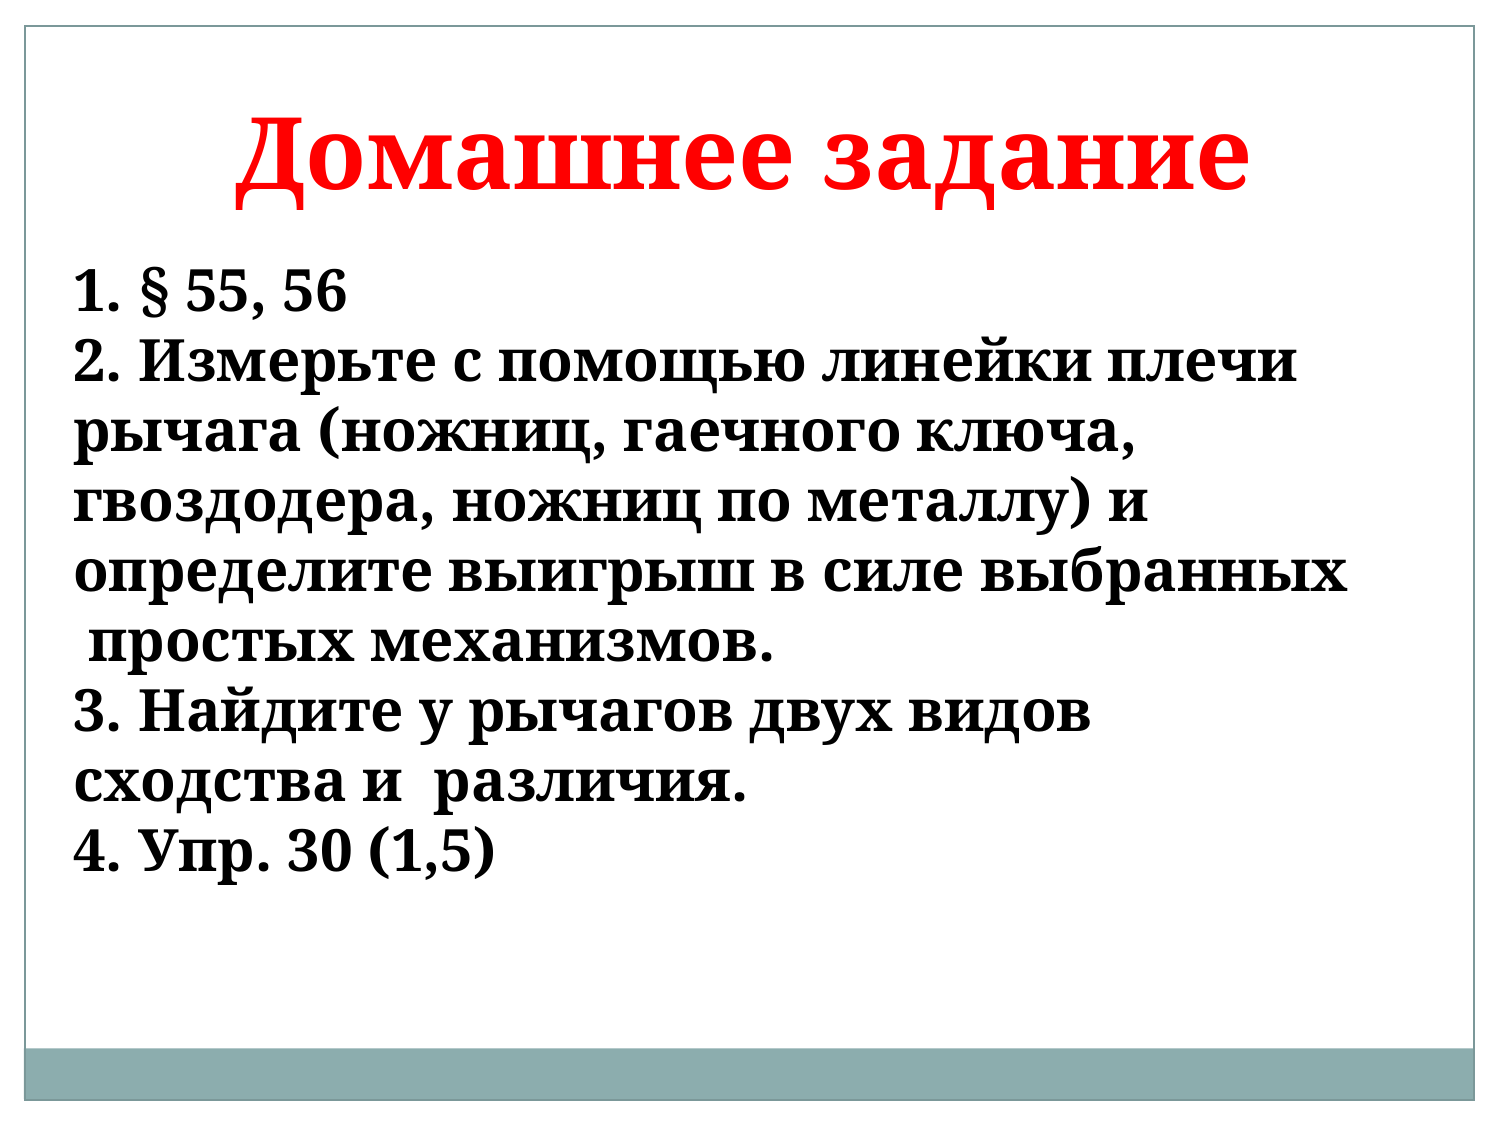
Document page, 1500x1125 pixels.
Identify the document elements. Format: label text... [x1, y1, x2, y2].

text_box Домашнее задание [81, 82, 1407, 217]
text_box 1. § 55, 56 2. Измерьте с помощью линейки плечи рычага (ножниц, гаечного ключа, гвоздодера, ножниц по металлу) и определите выигрыш в силе выбранных простых механизмов. 3. Найдите у рычагов двух видов сходства и различия. 4. Упр. 30 (1,5) [58, 246, 1372, 891]
